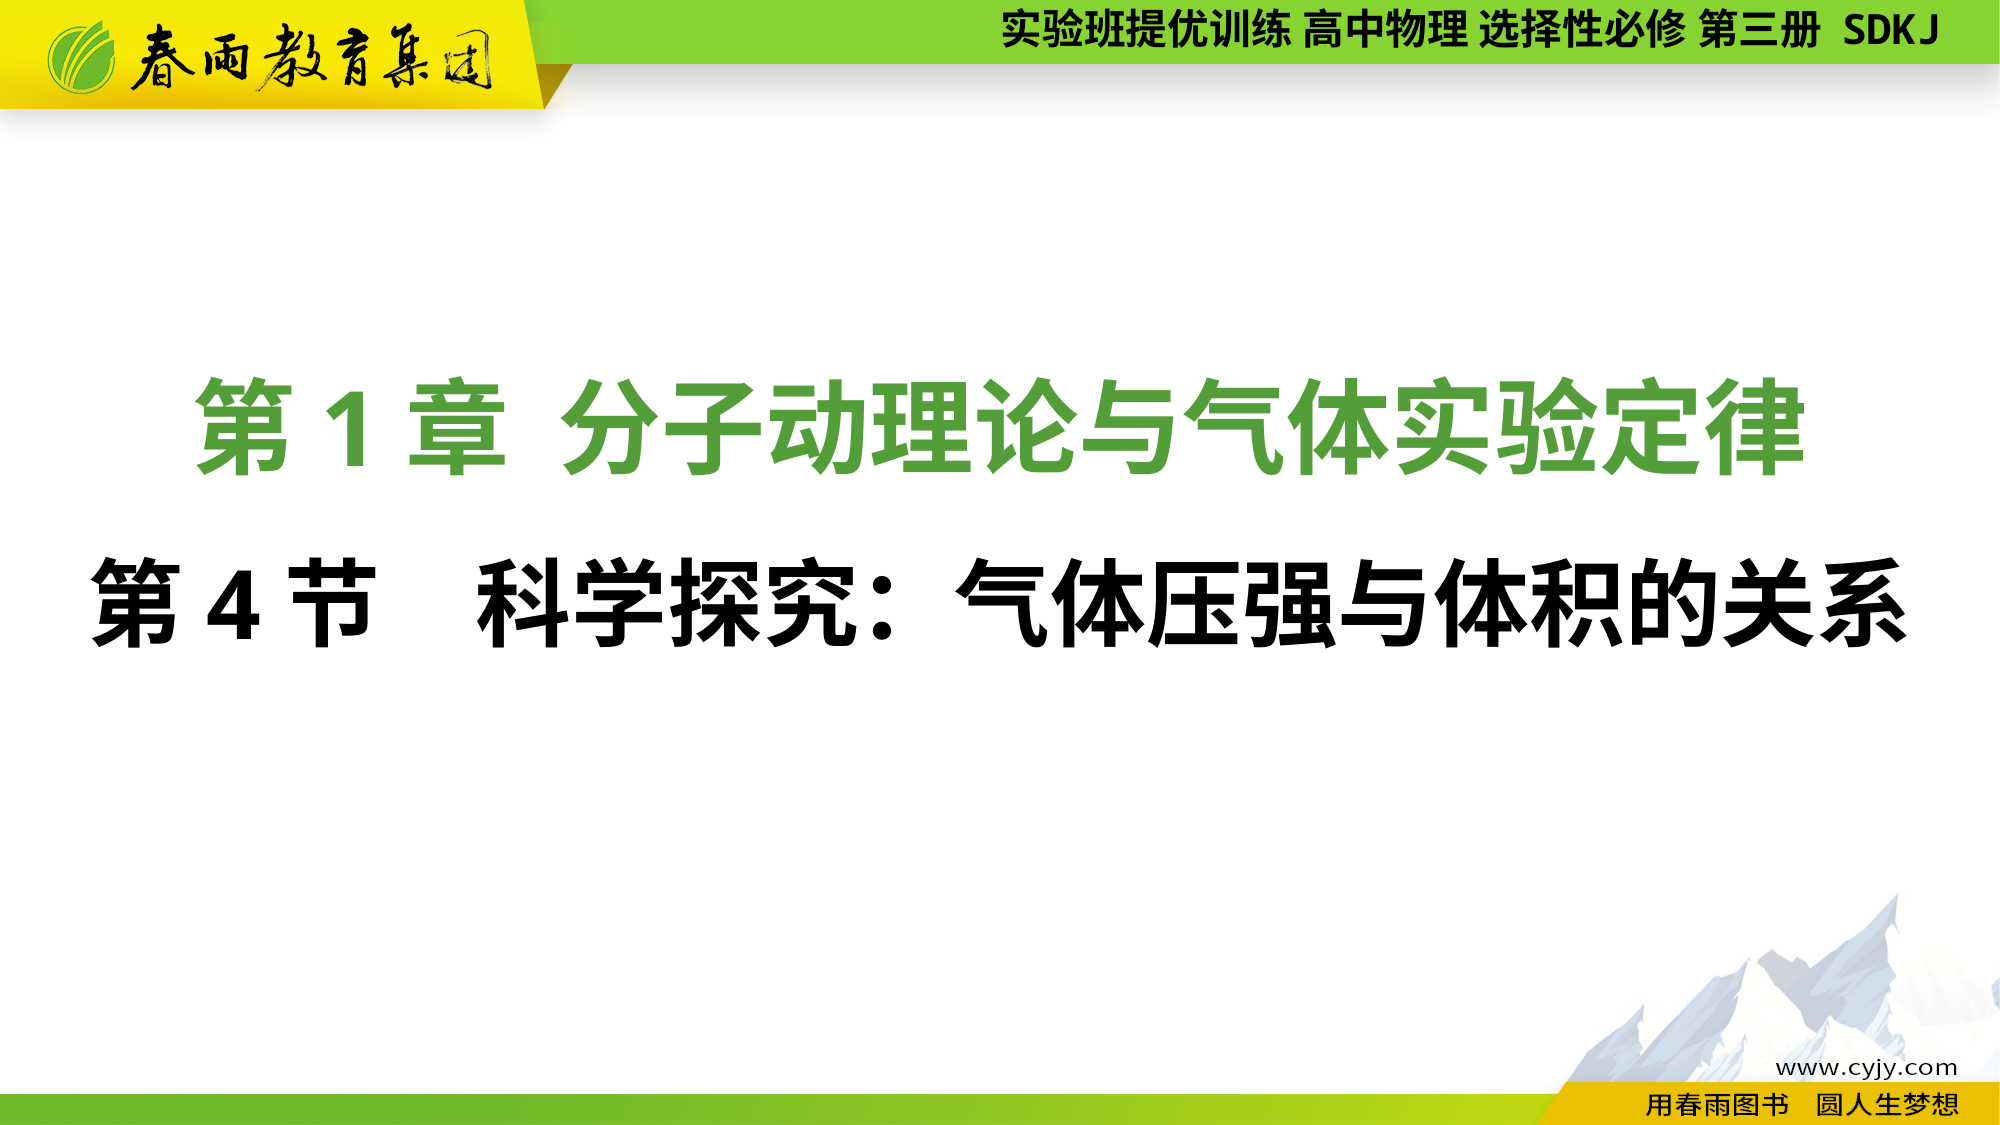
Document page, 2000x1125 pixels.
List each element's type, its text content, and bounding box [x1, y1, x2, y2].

picture [0, 0, 2000, 1125]
text_box 第1章 分子动理论与气体实验定律 第4节 科学探究：气体压强与体积的关系 [54, 291, 1946, 667]
